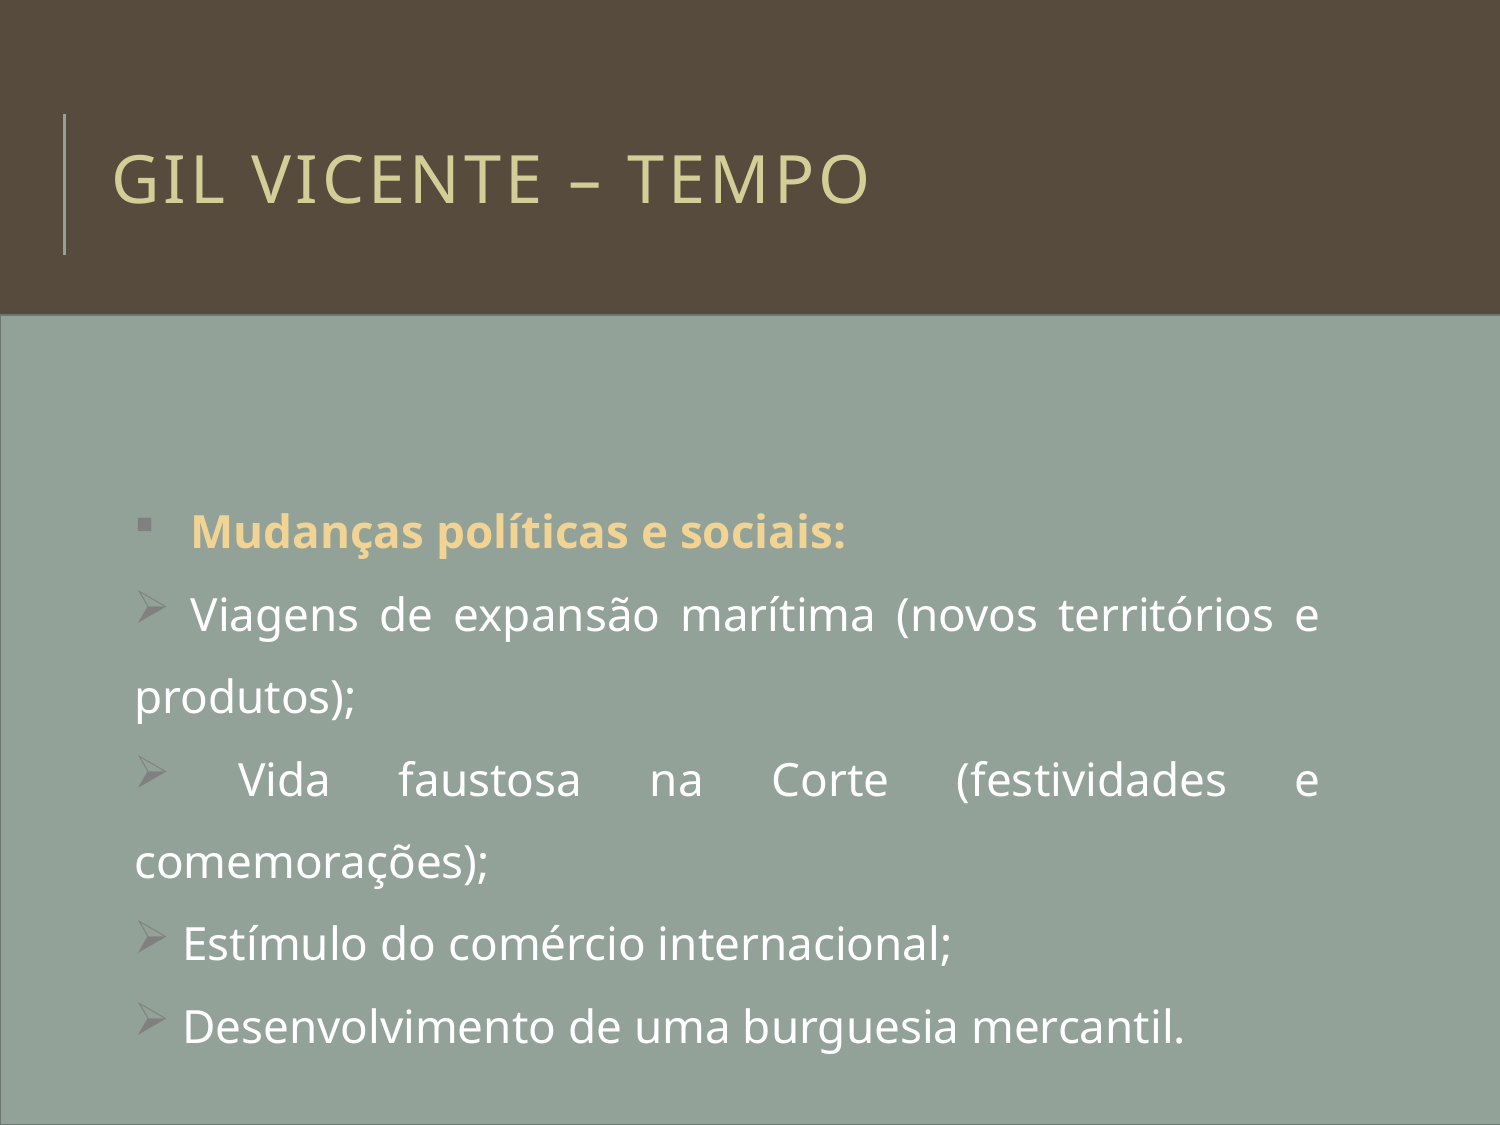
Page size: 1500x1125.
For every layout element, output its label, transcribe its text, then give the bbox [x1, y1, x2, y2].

text_box Mudanças políticas e sociais: Viagens de expansão marítima (novos territórios e produtos); Vida faustosa na Corte (festividades e comemorações); Estímulo do comércio internacional; Desenvolvimento de uma burguesia mercantil. [119, 467, 1337, 1060]
text_box [0, 314, 1500, 1125]
text_box Gil Vicente – Tempo [96, 61, 1293, 308]
